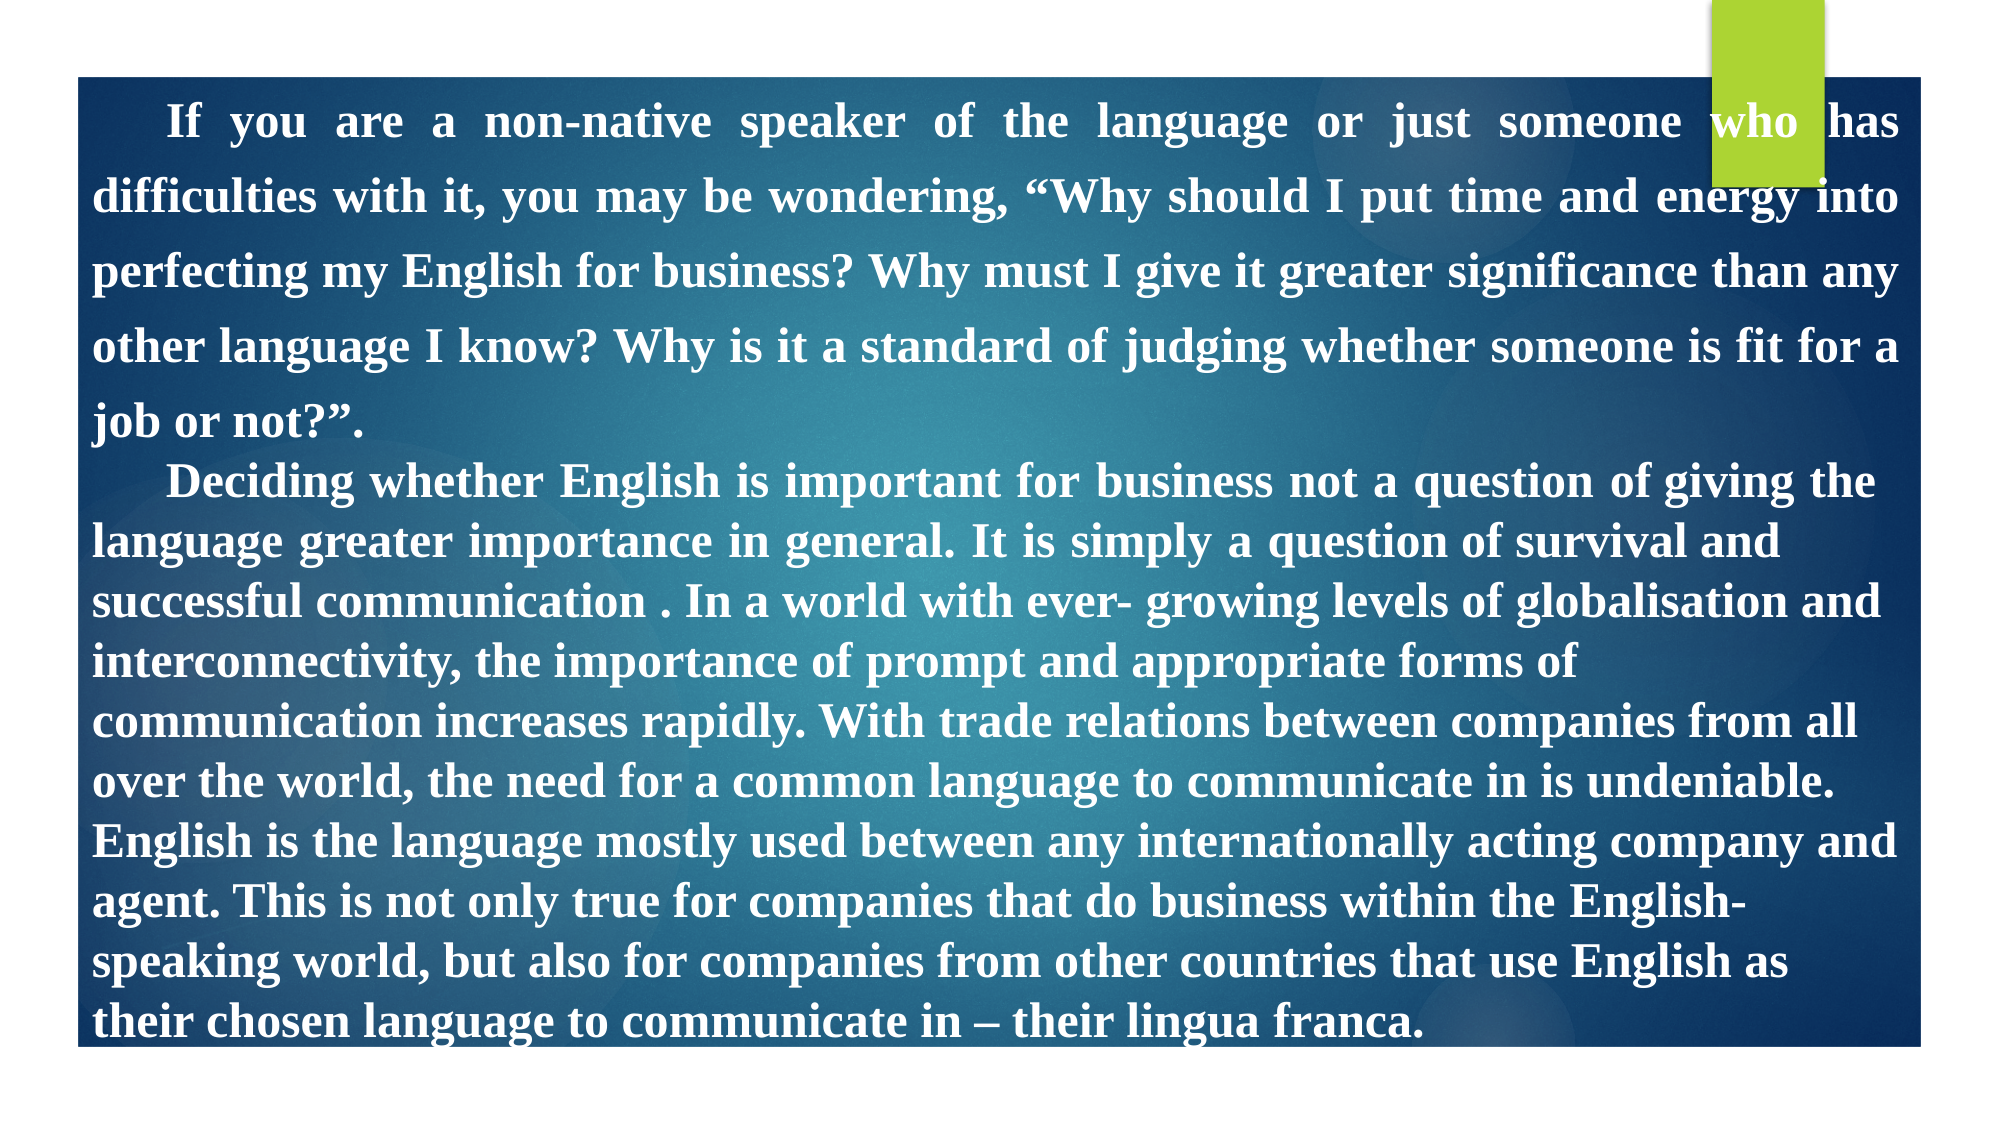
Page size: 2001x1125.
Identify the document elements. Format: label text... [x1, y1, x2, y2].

text_box If you are a non-native speaker of the language or just someone who has difficulties with it, you may be wondering, “Why should I put time and energy into perfecting my English for business? Why must I give it greater significance than any other language I know? Why is it a standard of judging whether someone is fit for a job or not?”. Deciding whether English is important for business not a question of giving the language greater importance in general. It is simply a question of survival and successful communication . In a world with ever- growing levels of globalisation and interconnectivity, the importance of prompt and appropriate forms of communication increases rapidly. With trade relations between companies from all over the world, the need for a common language to communicate in is undeniable. English is the language mostly used between any internationally acting company and agent. This is not only true for companies that do business within the English-speaking world, but also for companies from other countries that use English as their chosen language to communicate in – their lingua franca. [77, 64, 1915, 1055]
